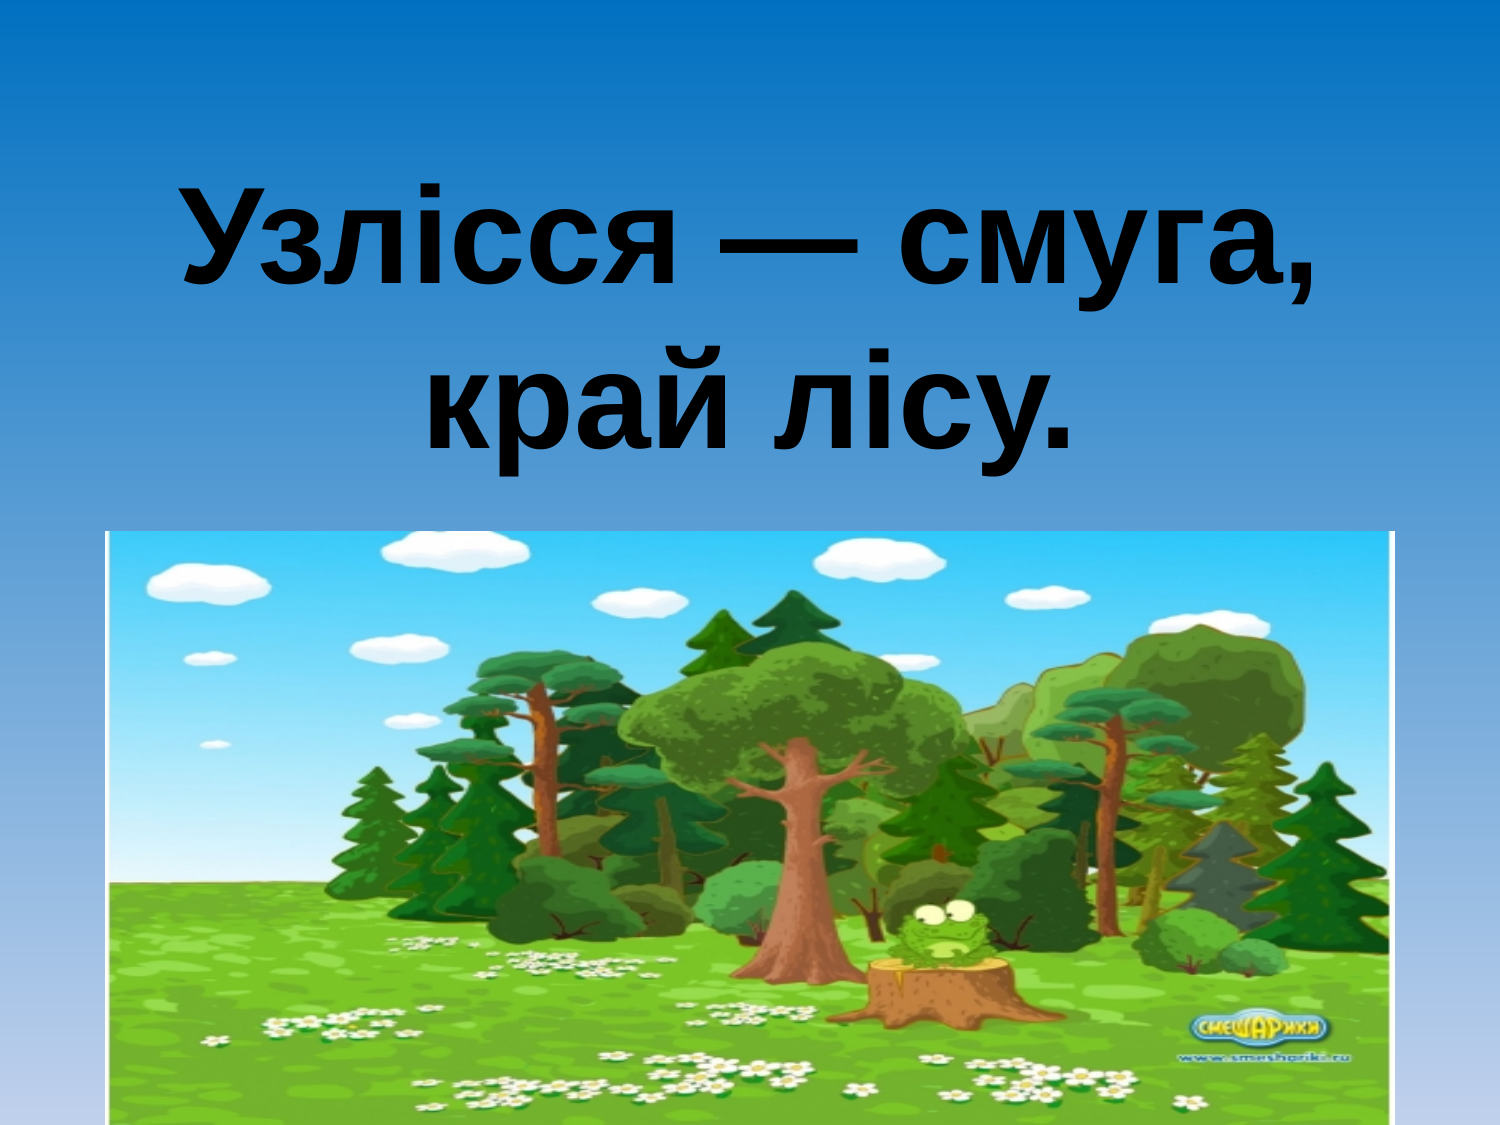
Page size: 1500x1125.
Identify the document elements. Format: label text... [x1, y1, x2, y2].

picture [105, 530, 1395, 1125]
title Узлісся — смуга, край лісу. [75, 45, 1425, 797]
